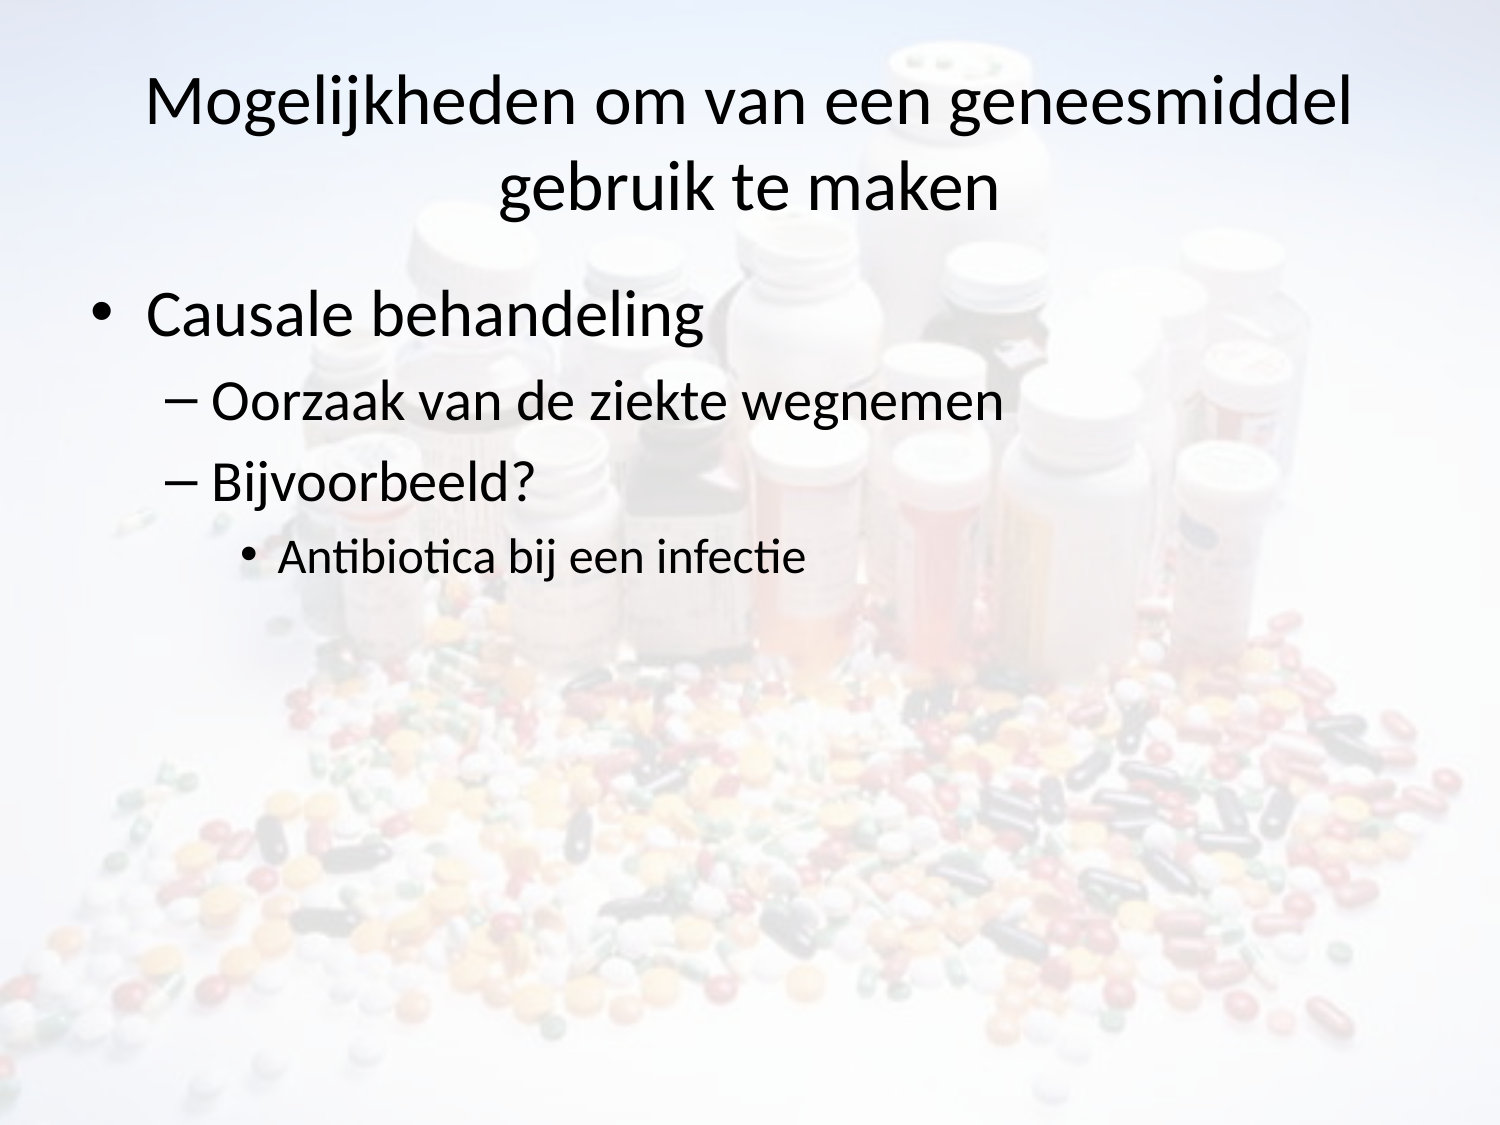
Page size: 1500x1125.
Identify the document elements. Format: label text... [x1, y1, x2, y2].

list Causale behandeling Oorzaak van de ziekte wegnemen Bijvoorbeeld? Antibiotica bij een infectie [75, 262, 1425, 1005]
title Mogelijkheden om van een geneesmiddel gebruik te maken [75, 45, 1425, 233]
